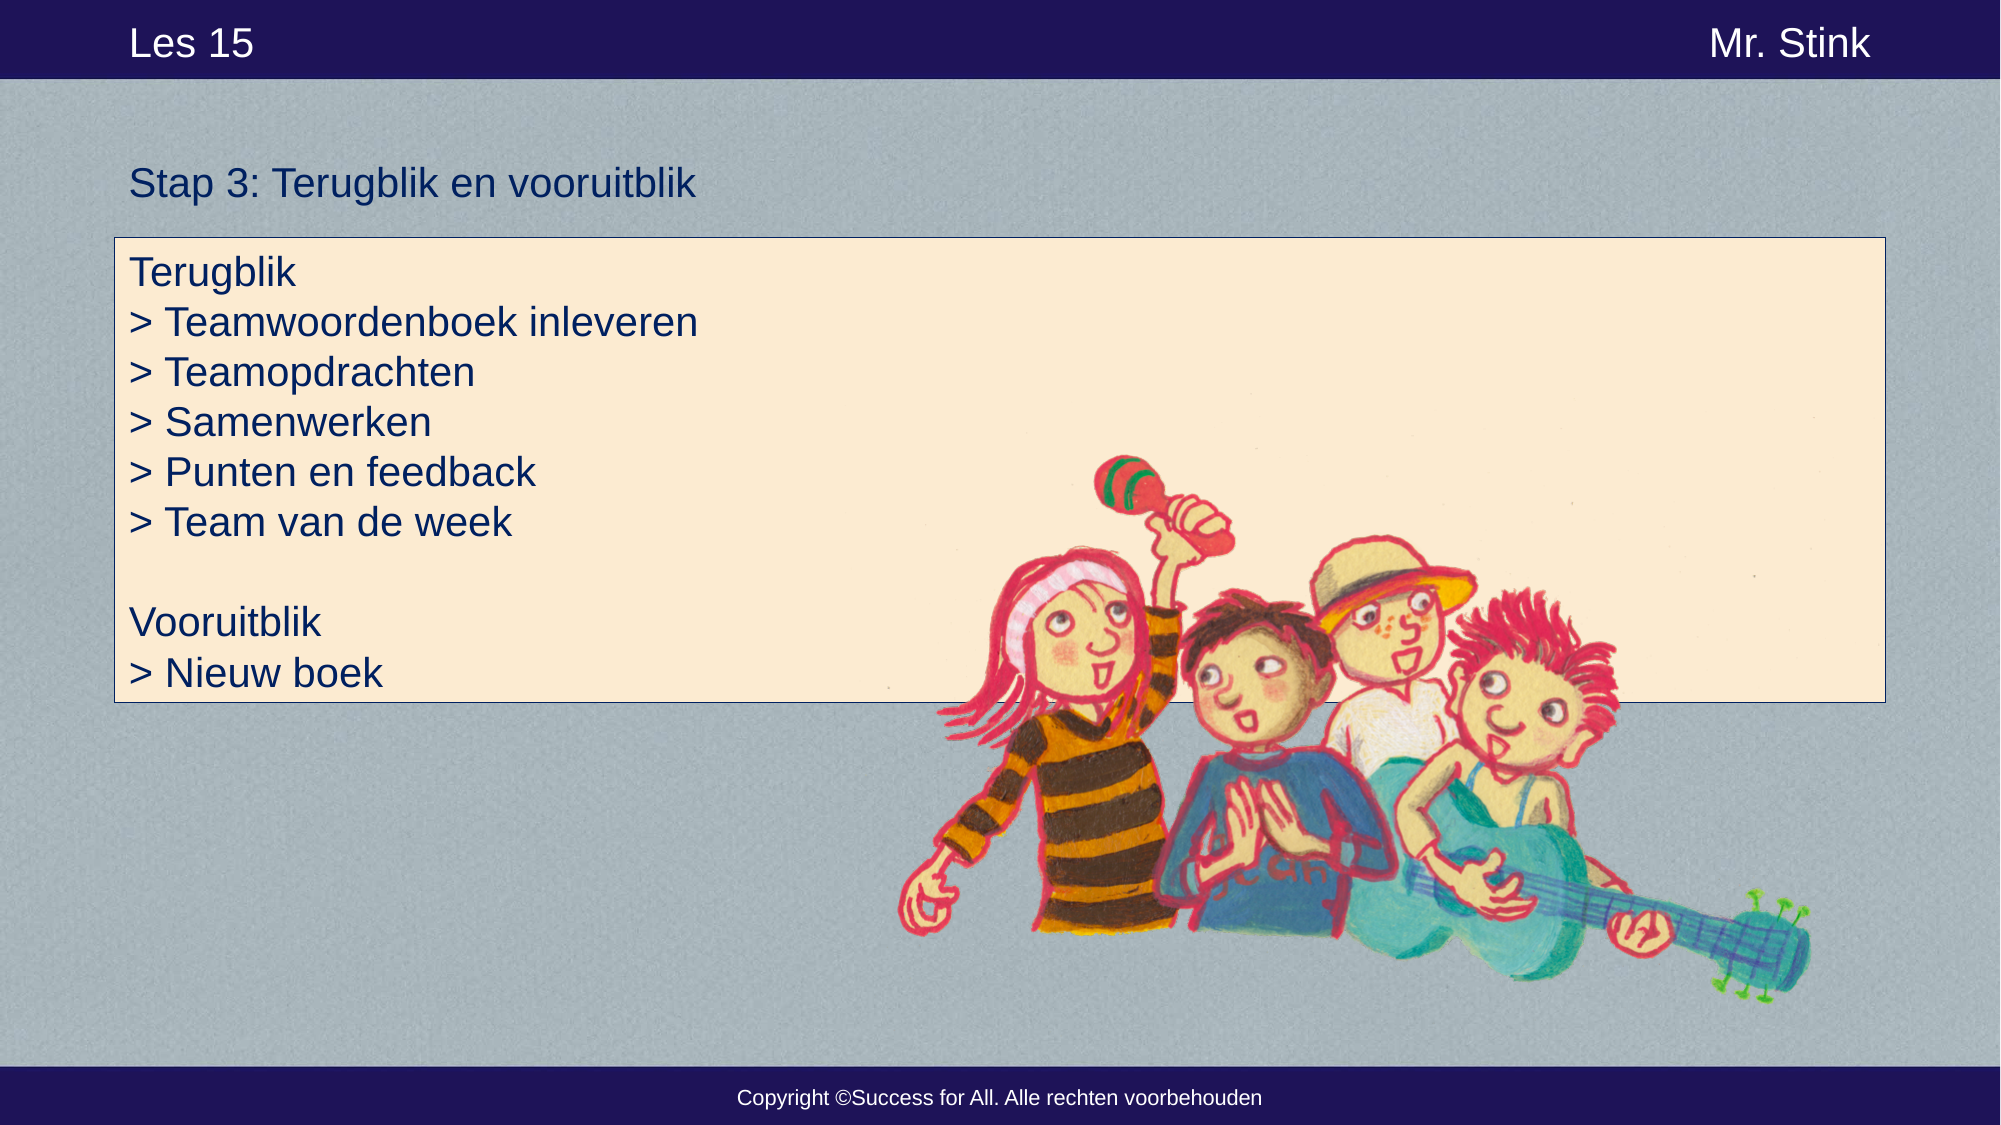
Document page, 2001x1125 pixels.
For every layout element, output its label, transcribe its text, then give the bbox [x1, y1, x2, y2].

text_box Stap 3: Terugblik en vooruitblik [113, 148, 1635, 214]
text_box Mr. Stink [999, 8, 1886, 73]
text_box Les 15 [114, 8, 354, 73]
text_box Terugblik > Teamwoordenboek inleveren > Teamopdrachten > Samenwerken > Punten en feedback > Team van de week Vooruitblik > Nieuw boek [114, 237, 1886, 703]
picture [0, 0, 2001, 1125]
text_box Copyright ©Success for All. Alle rechten voorbehouden [0, 1076, 2000, 1125]
